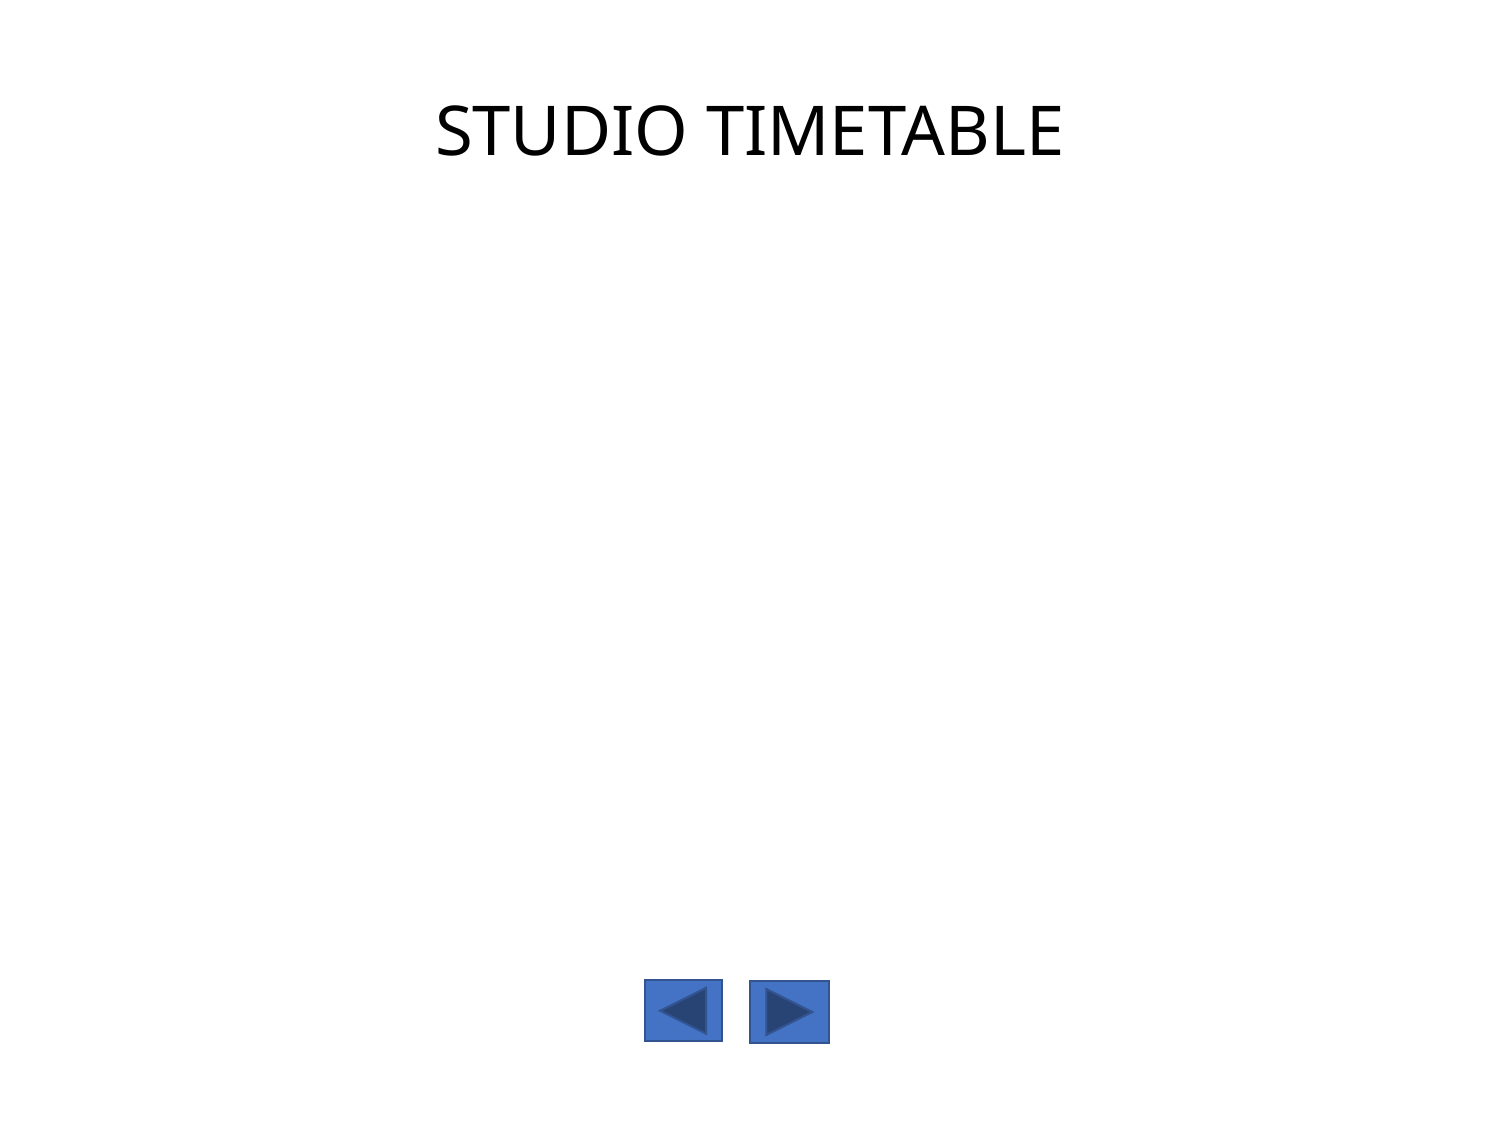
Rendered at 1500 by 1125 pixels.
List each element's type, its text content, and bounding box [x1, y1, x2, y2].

title STUDIO TIMETABLE [103, 59, 1397, 206]
